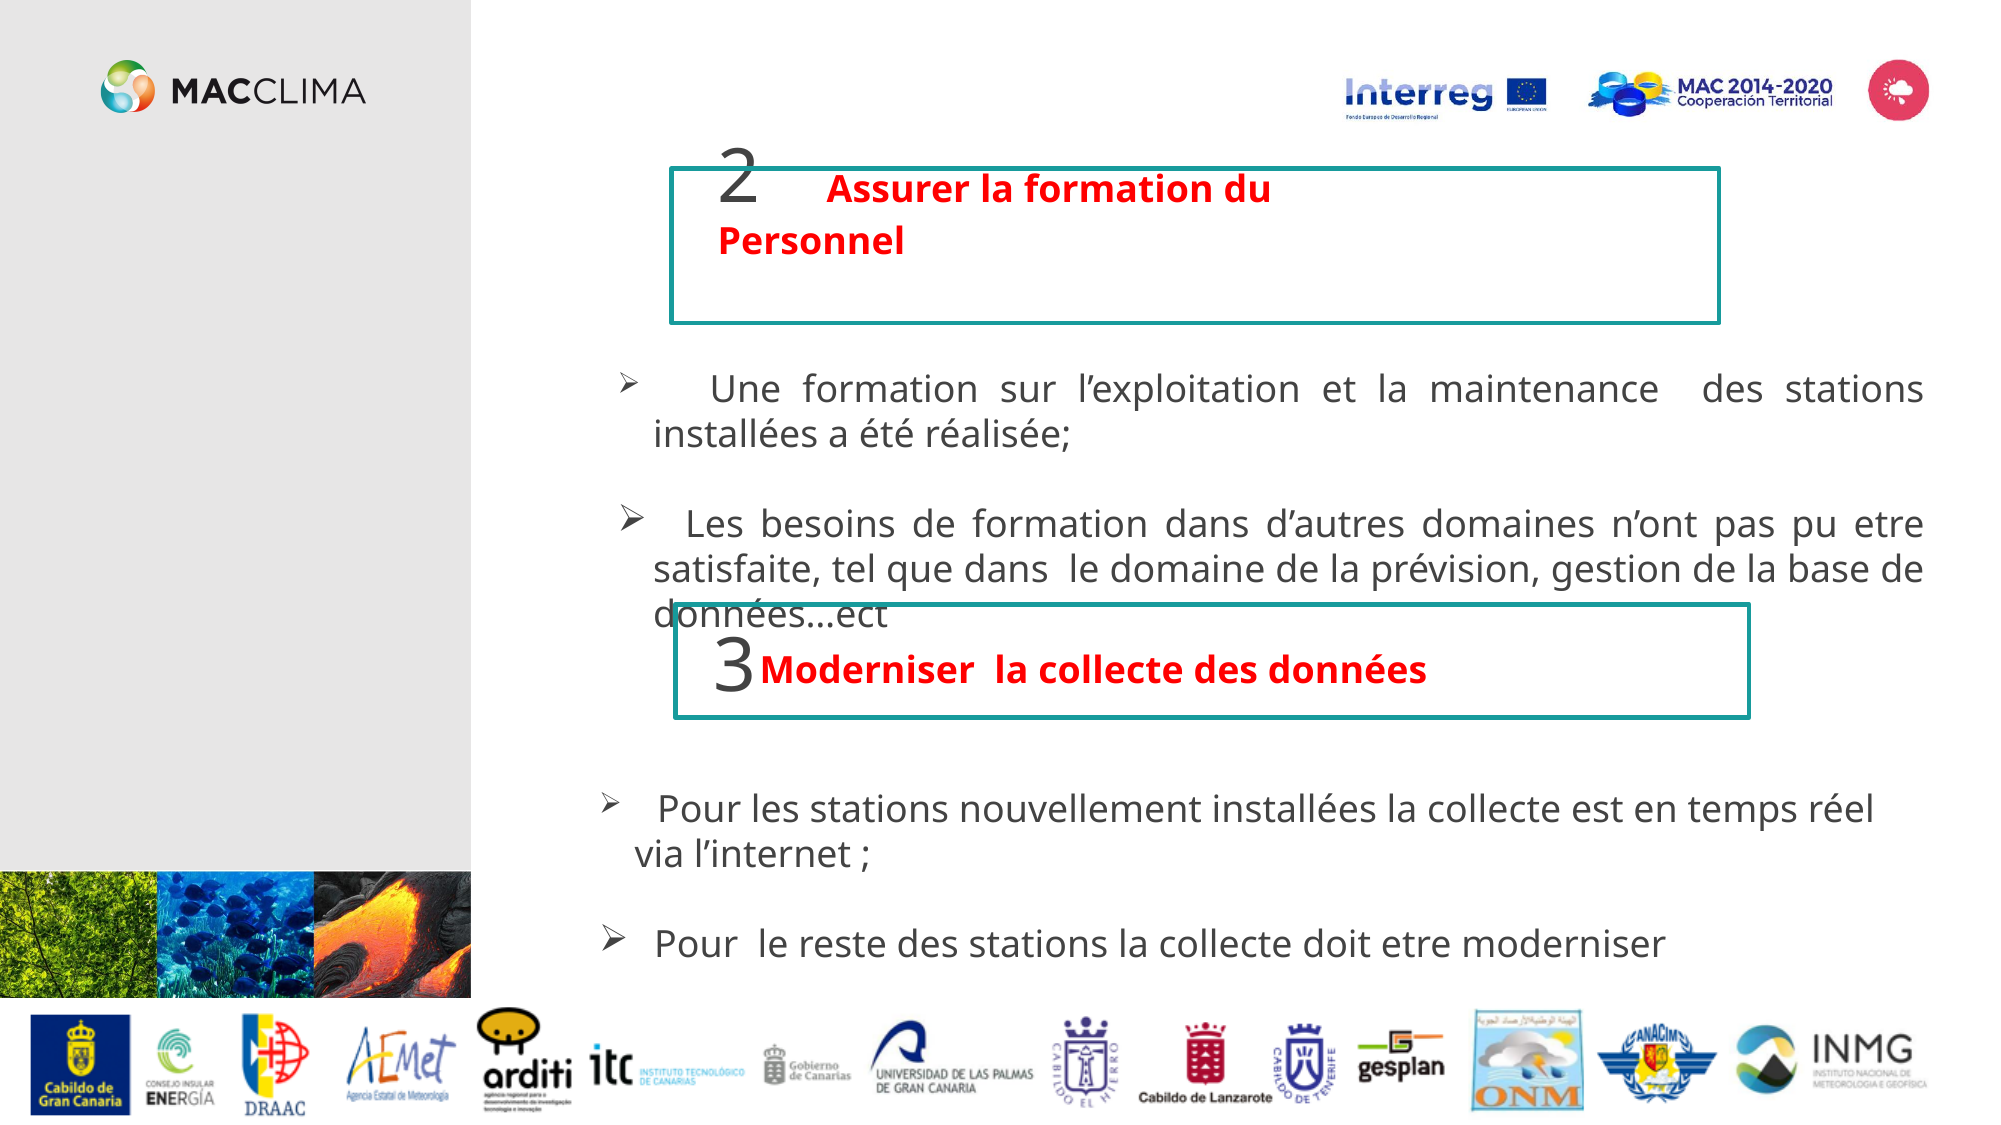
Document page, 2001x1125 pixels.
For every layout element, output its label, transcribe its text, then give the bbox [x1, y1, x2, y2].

text_box Moderniser la collecte des données [772, 638, 1444, 699]
picture [99, 59, 371, 115]
text_box Une formation sur l’exploitation et la maintenance des stations installées a été réalisée; Les besoins de formation dans d’autres domaines n’ont pas pu etre satisfaite, tel que dans le domaine de la prévision, gestion de la base de données…ect [602, 357, 1941, 642]
text_box [671, 168, 1720, 323]
text_box 3 [699, 608, 772, 714]
picture [0, 870, 472, 999]
picture [1299, 28, 1958, 141]
text_box [0, 0, 471, 870]
text_box Pour les stations nouvellement installées la collecte est en temps réel via l’internet ; Pour le reste des stations la collecte doit etre moderniser [584, 777, 1922, 1000]
picture [24, 1002, 1930, 1121]
text_box [675, 604, 1749, 718]
